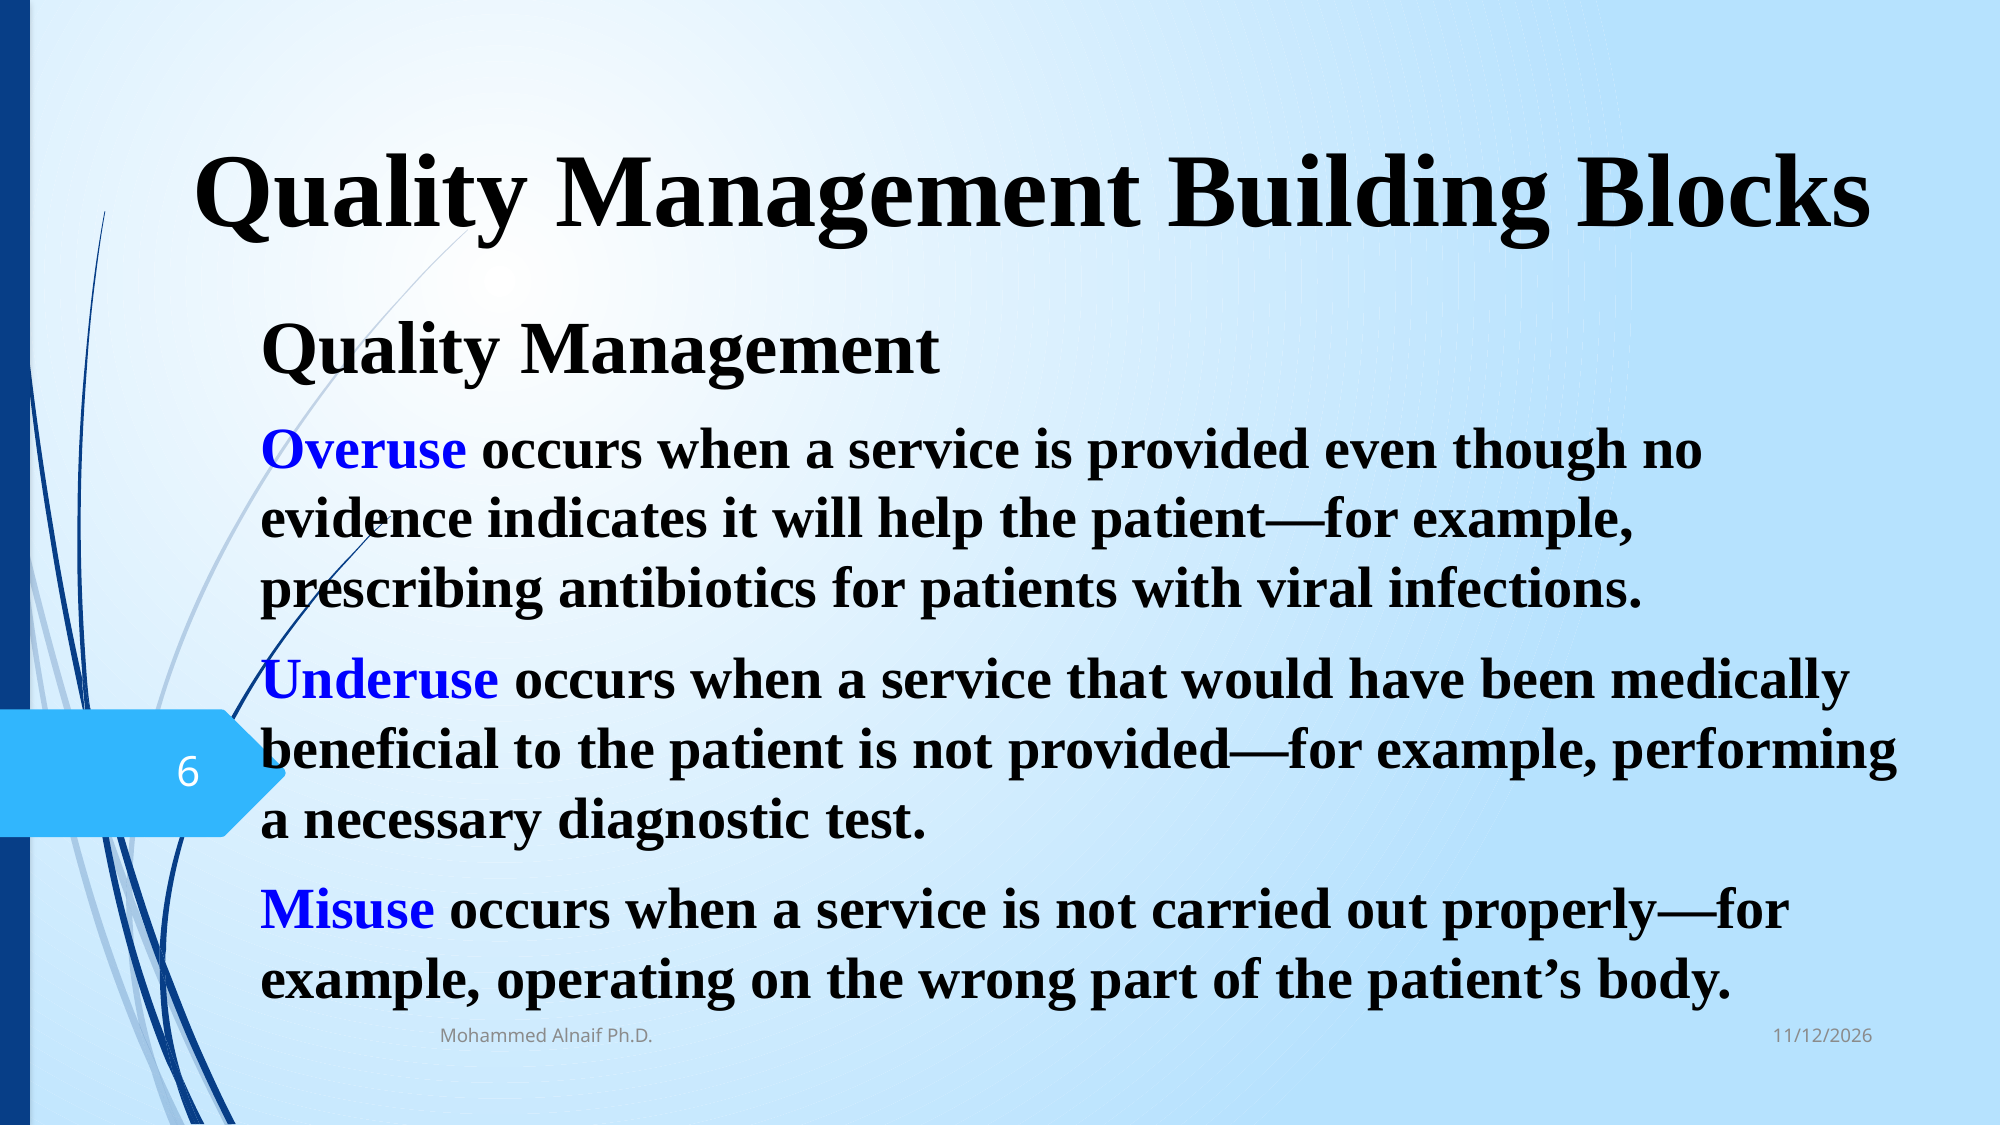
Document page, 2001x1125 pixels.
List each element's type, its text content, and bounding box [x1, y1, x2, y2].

footer Mohammed Alnaif Ph.D. [424, 1006, 1675, 1067]
slide_number 6 [87, 743, 216, 803]
title Quality Management Building Blocks [177, 101, 1917, 256]
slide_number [1699, 1005, 1888, 1067]
subtitle Quality Management Overuse occurs when a service is provided even though no evidence indicates it will help the patient—for example, prescribing antibiotics for patients with viral infections. Underuse occurs when a service that would have been medically beneficial to the patient is not provided—for example, performing a necessary diagnostic test. Misuse occurs when a service is not carried out properly—for example, operating on the wrong part of the patient’s body. [245, 291, 1940, 1074]
